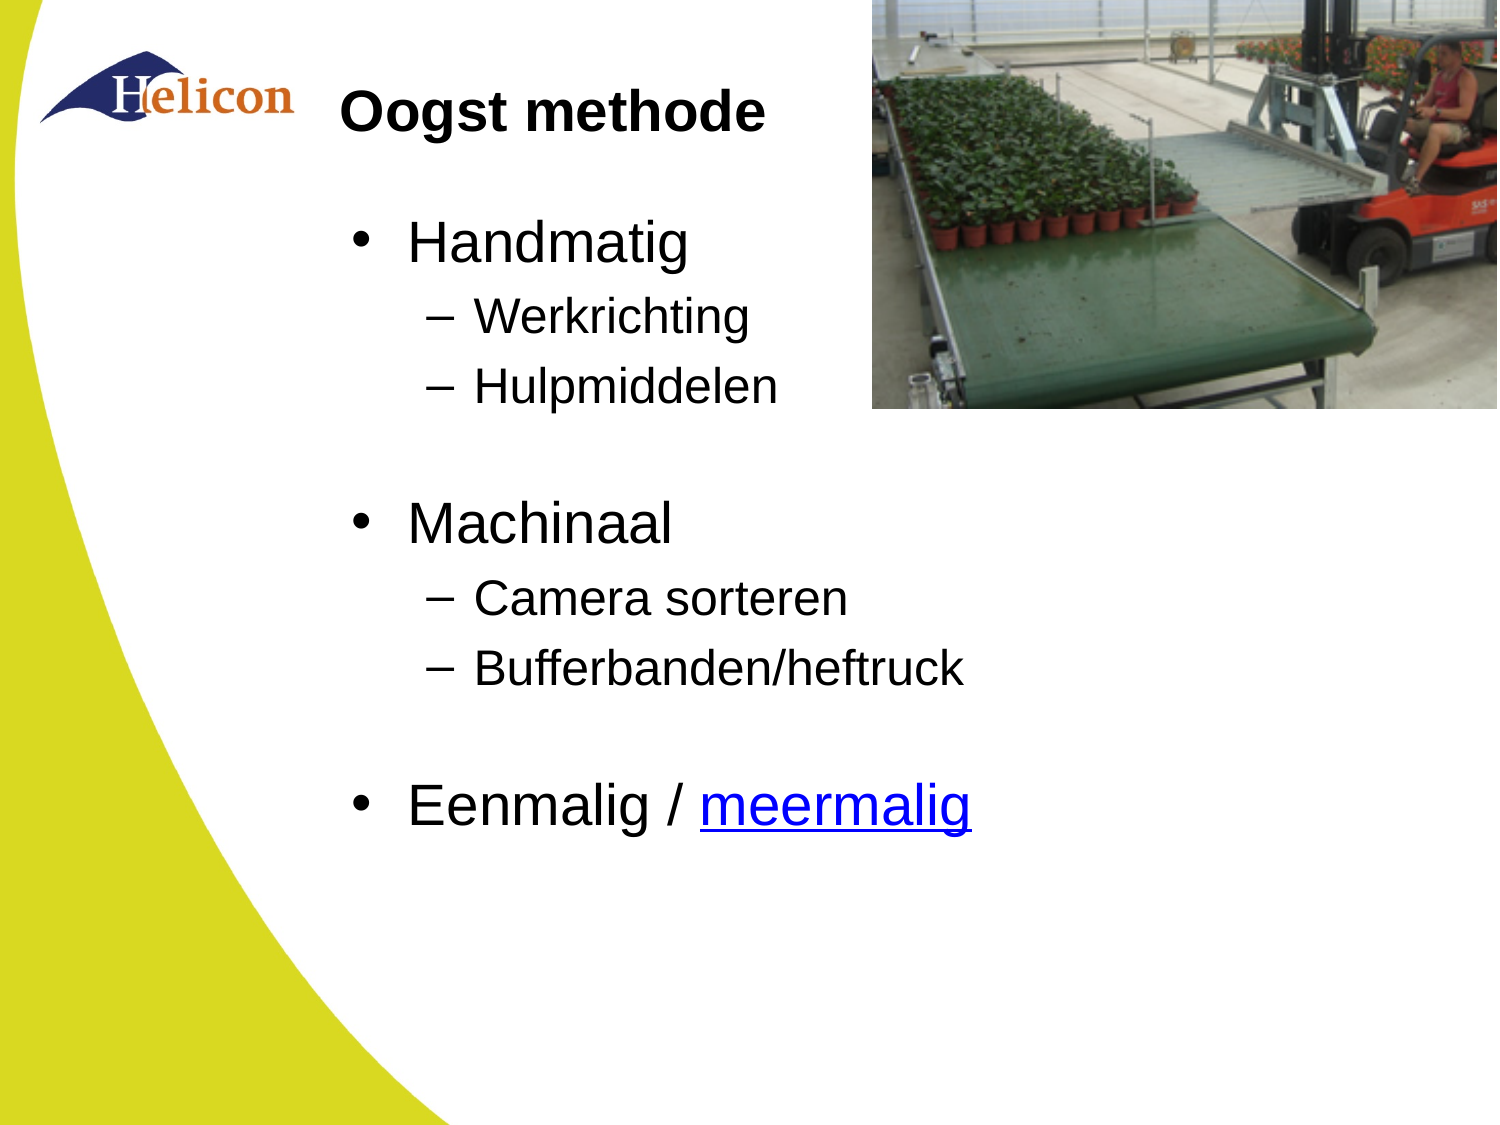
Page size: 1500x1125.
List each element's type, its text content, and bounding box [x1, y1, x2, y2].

list Handmatig Werkrichting Hulpmiddelen Machinaal Camera sorteren Bufferbanden/heftruck Eenmalig / meermalig [336, 196, 1425, 1005]
picture [0, 0, 1500, 1125]
title Oogst methode [324, 54, 867, 161]
